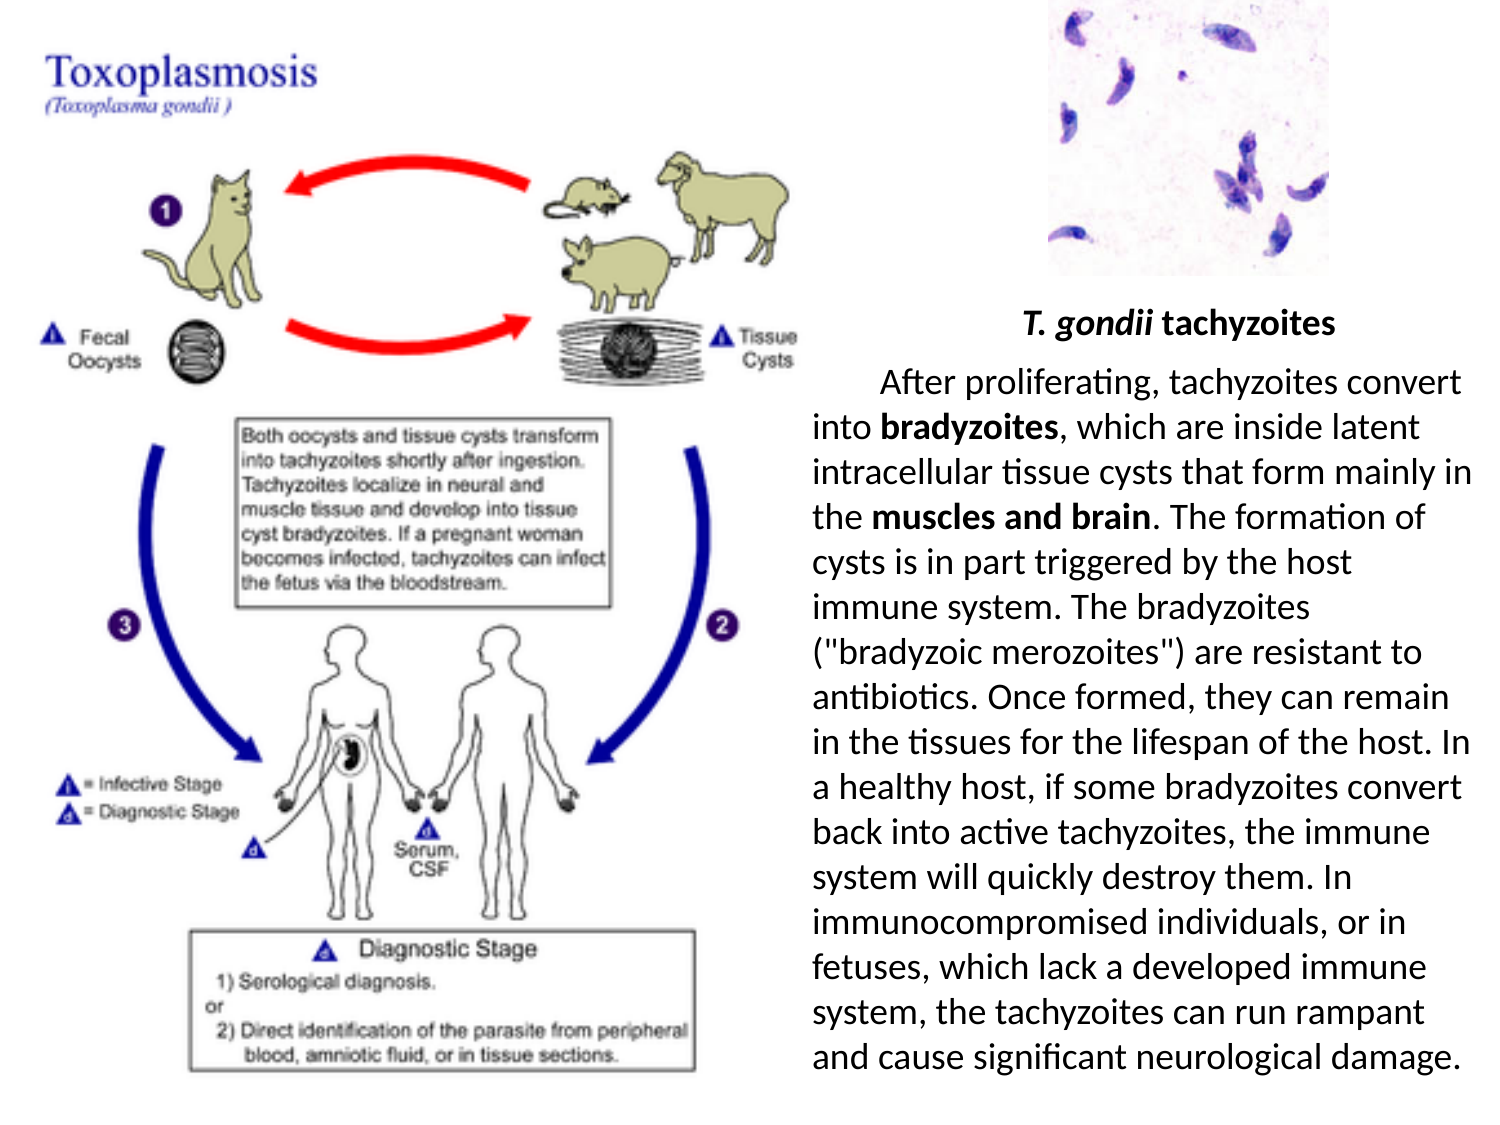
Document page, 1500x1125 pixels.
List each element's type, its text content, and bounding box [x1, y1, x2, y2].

text_box After proliferating, tachyzoites convert into bradyzoites, which are inside latent intracellular tissue cysts that form mainly in the muscles and brain. The formation of cysts is in part triggered by the host immune system. The bradyzoites ("bradyzoic merozoites") are resistant to antibiotics. Once formed, they can remain in the tissues for the lifespan of the host. In a healthy host, if some bradyzoites convert back into active tachyzoites, the immune system will quickly destroy them. In immunocompromised individuals, or in fetuses, which lack a developed immune system, the tachyzoites can run rampant and cause significant neurological damage. [861, 349, 1495, 1085]
text_box T. gondii tachyzoites [1007, 290, 1352, 351]
picture [1048, 0, 1329, 276]
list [5, 0, 857, 1118]
